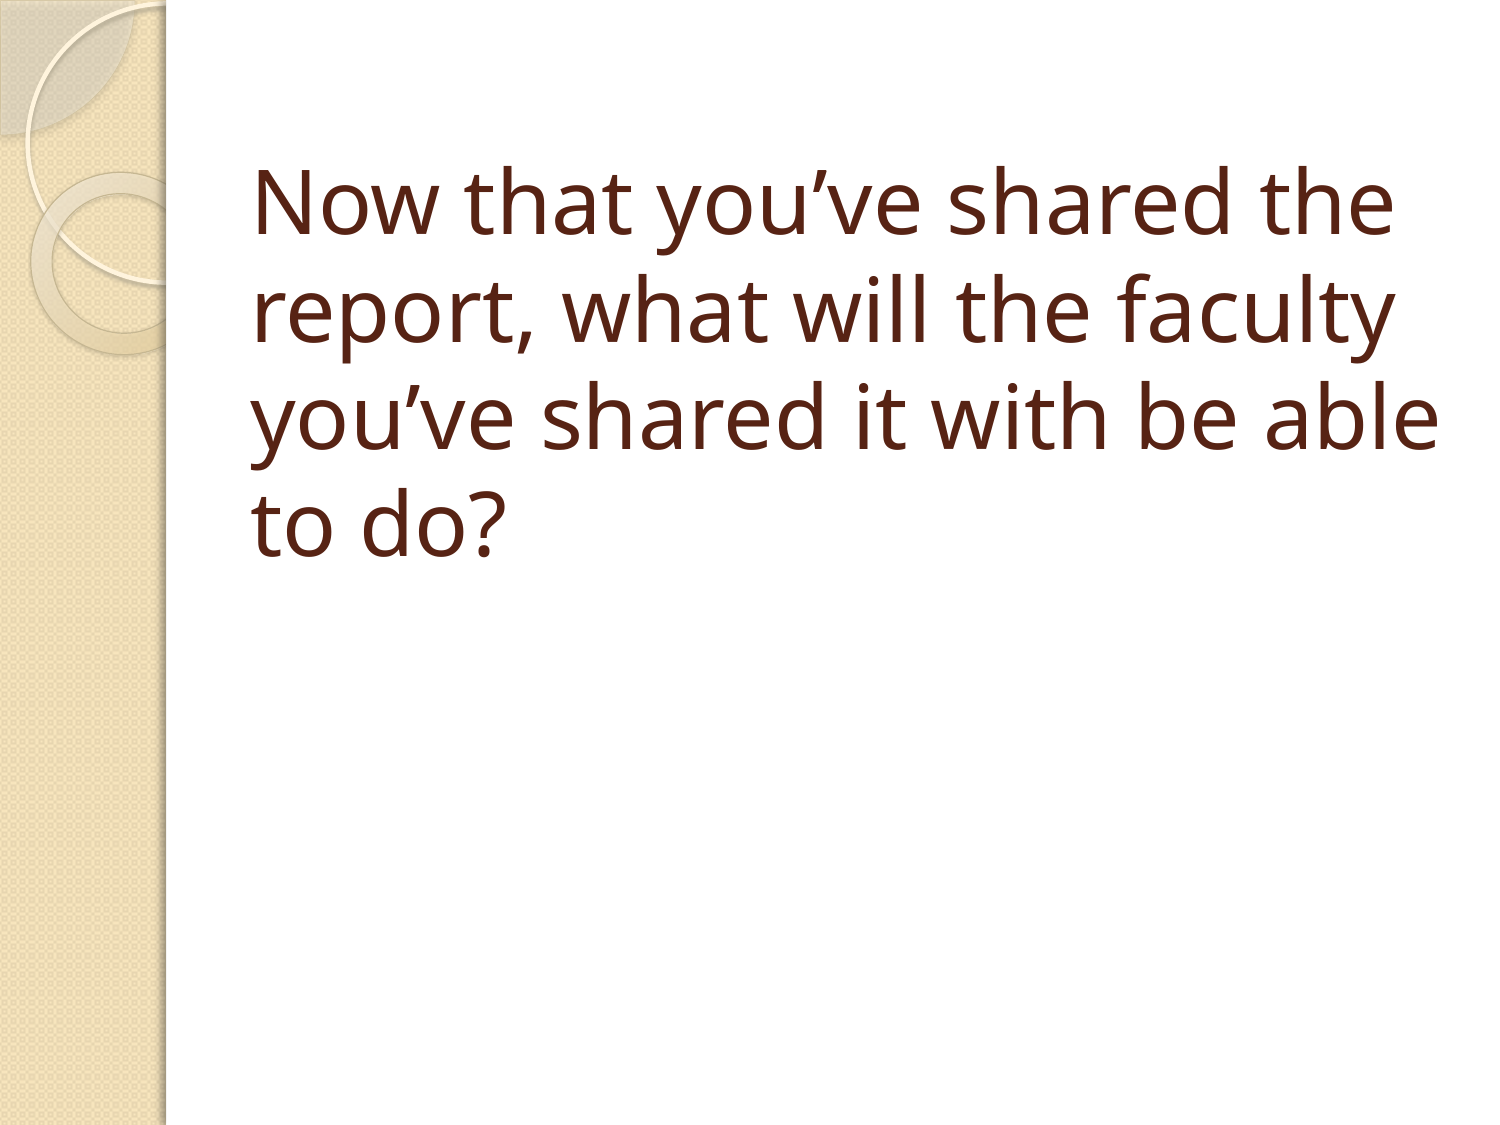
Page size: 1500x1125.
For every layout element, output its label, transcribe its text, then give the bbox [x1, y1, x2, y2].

title Now that you’ve shared the report, what will the faculty you’ve shared it with be able to do? [235, 45, 1466, 675]
